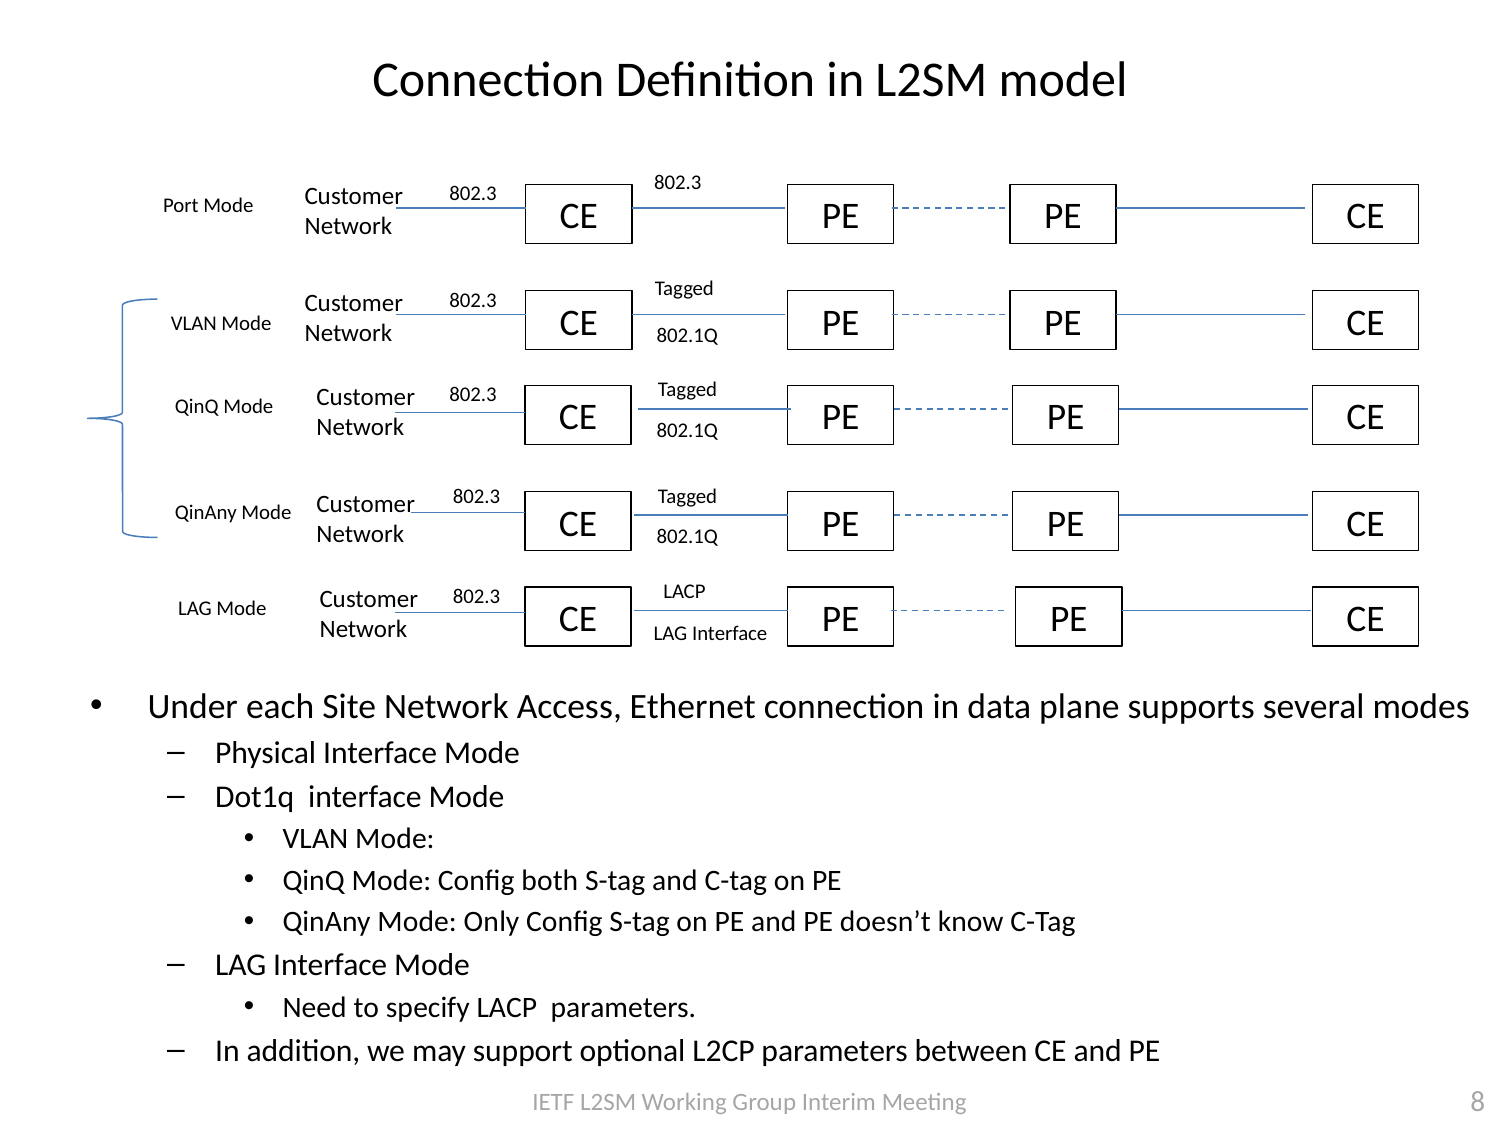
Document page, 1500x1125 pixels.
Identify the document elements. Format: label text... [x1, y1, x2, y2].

text_box CE [523, 289, 634, 352]
text_box Customer Network [289, 278, 419, 354]
text_box LAG Mode [163, 586, 282, 627]
text_box CE [523, 585, 633, 648]
text_box CE [1310, 289, 1421, 352]
text_box 802.3 [438, 474, 516, 511]
text_box Customer Network [301, 479, 431, 555]
text_box CE [1310, 182, 1421, 246]
text_box 802.1Q [641, 323, 733, 355]
text_box Customer Network [289, 172, 419, 248]
text_box CE [1310, 383, 1421, 446]
text_box PE [1010, 489, 1121, 553]
text_box CE [1310, 585, 1421, 648]
text_box PE [785, 383, 896, 446]
list Under each Site Network Access, Ethernet connection in data plane supports several modes Physical Interface Mode Dot1q interface Mode VLAN Mode: QinQ Mode: Config both S-tag and C-tag on PE QinAny Mode: Only Config S-tag on PE and PE doesn’t know C-Tag LAG Interface Mode Need to specify LACP parameters. In addition, we may support optional L2CP parameters between CE and PE [75, 675, 1488, 1094]
text_box 802.1Q [641, 417, 733, 449]
text_box CE [523, 489, 633, 553]
text_box PE [1008, 182, 1118, 246]
text_box 802.1Q [641, 523, 733, 555]
text_box LAG Interface [638, 618, 783, 653]
text_box QinQ Mode [160, 385, 289, 426]
text_box CE [523, 383, 633, 446]
text_box PE [1013, 585, 1124, 648]
text_box 802.3 [434, 278, 512, 313]
text_box 802.3 [434, 172, 512, 207]
text_box CE [1310, 489, 1421, 553]
text_box Customer Network [304, 574, 434, 650]
text_box QinAny Mode [160, 491, 307, 532]
text_box 802.3 [438, 575, 516, 611]
text_box Port Mode [148, 184, 269, 225]
text_box 802.3 [639, 160, 717, 201]
text_box Customer Network [301, 373, 431, 449]
text_box PE [785, 289, 896, 352]
text_box PE [785, 182, 896, 246]
text_box VLAN Mode [158, 302, 287, 343]
text_box 802.3 [434, 373, 512, 411]
text_box PE [1010, 383, 1121, 446]
text_box CE [523, 182, 634, 246]
text_box PE [785, 585, 896, 648]
text_box PE [1008, 289, 1118, 352]
text_box [86, 298, 158, 539]
text_box Tagged [643, 474, 733, 514]
text_box Tagged [643, 368, 733, 408]
text_box Tagged [640, 267, 730, 307]
text_box LACP [648, 570, 721, 609]
text_box PE [785, 489, 896, 553]
title Connection Definition in L2SM model [75, 24, 1425, 129]
